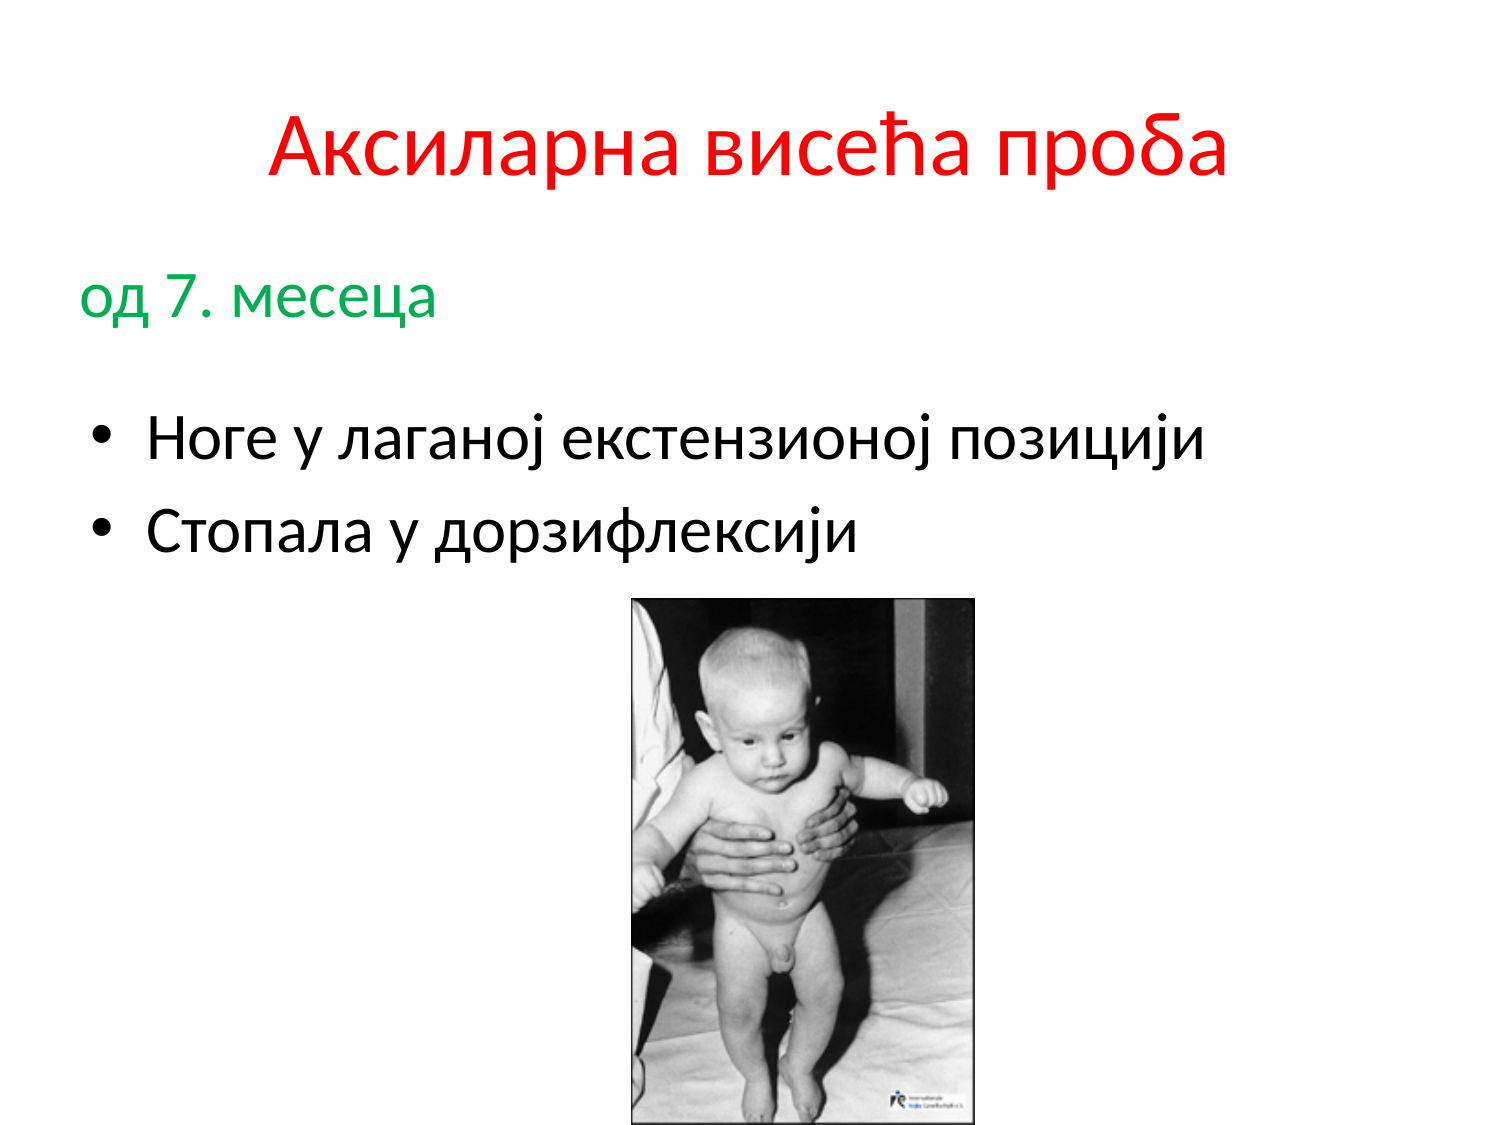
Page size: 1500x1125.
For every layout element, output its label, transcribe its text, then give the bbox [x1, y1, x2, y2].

picture [631, 598, 975, 1125]
list Ноге у лаганој екстензионој позицији Стопала у дорзифлексији [75, 385, 1425, 1005]
text_box од 7. месеца [64, 243, 1376, 339]
title Аксиларна висећа проба [75, 45, 1425, 233]
